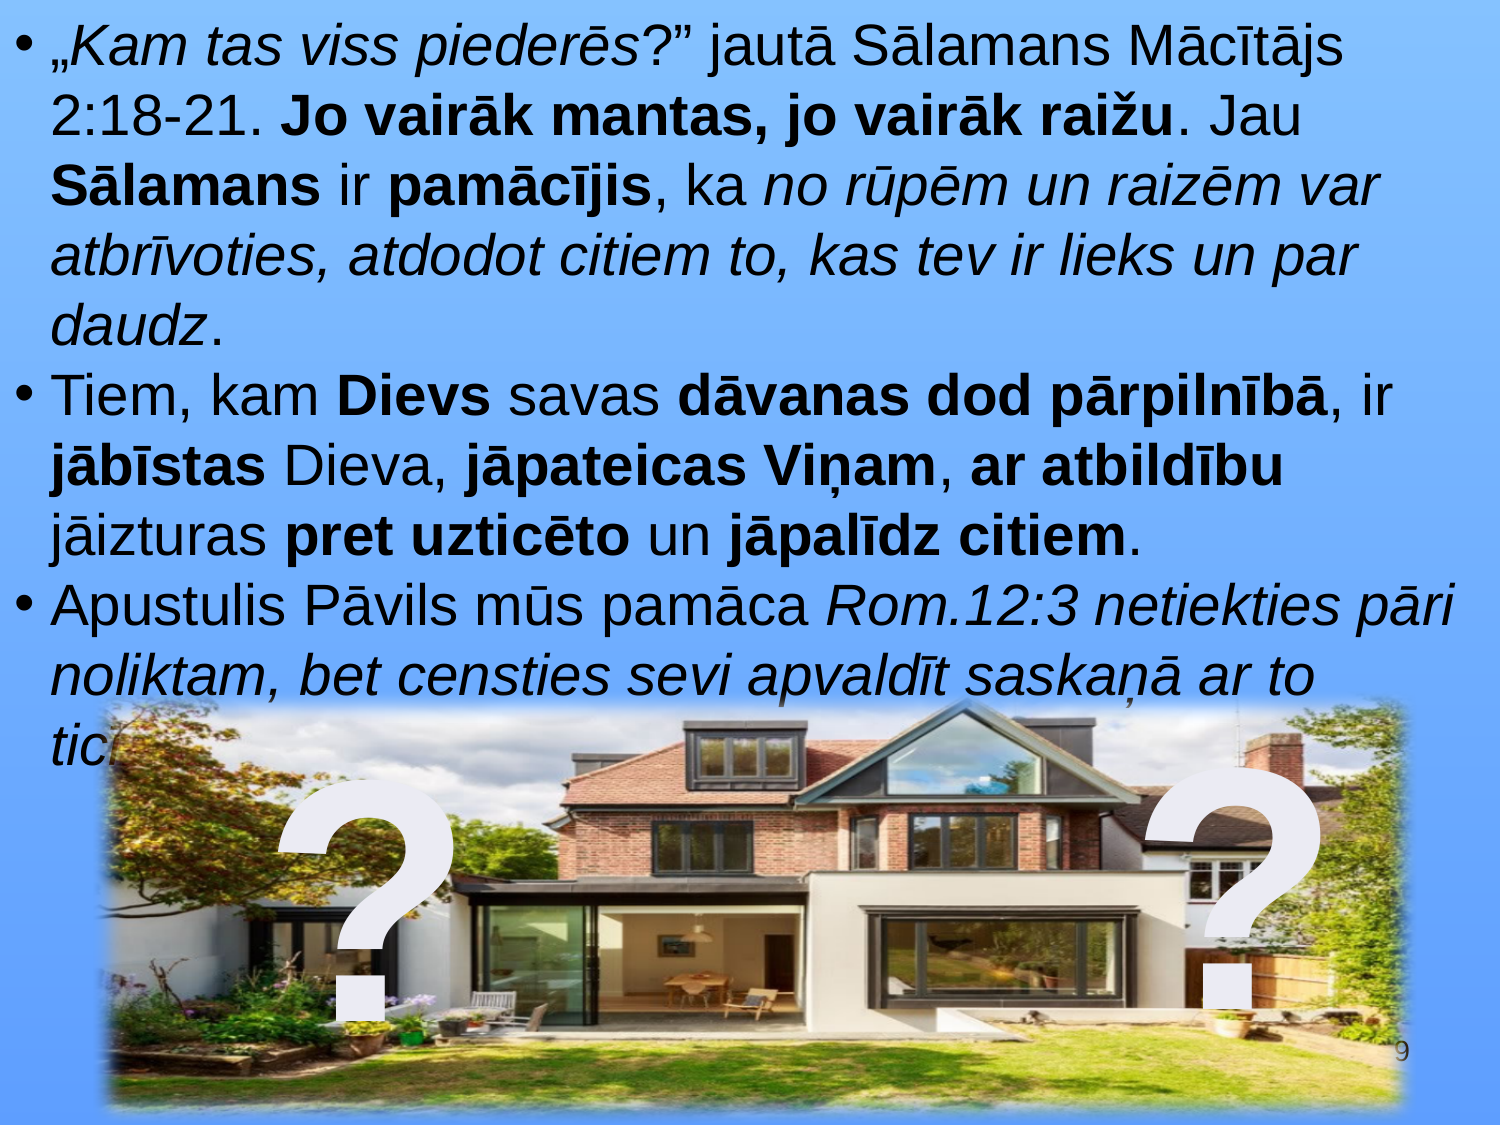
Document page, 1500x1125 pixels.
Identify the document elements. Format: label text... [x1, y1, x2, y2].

picture [93, 691, 1419, 1125]
text_box [25, 0, 951, 321]
text_box ? [247, 667, 489, 689]
text_box ? [1114, 656, 1356, 689]
text_box „Kam tas viss piederēs?” jautā Sālamans Mācītājs 2:18-21. Jo vairāk mantas, jo vairāk raižu. Jau Sālamans ir pamācījis, ka no rūpēm un raizēm var atbrīvoties, atdodot citiem to, kas tev ir lieks un par daudz. Tiem, kam Dievs savas dāvanas dod pārpilnībā, ir jābīstas Dieva, jāpateicas Viņam, ar atbildību jāizturas pret uzticēto un jāpalīdz citiem. Apustulis Pāvils mūs pamāca Rom.12:3 netiekties pāri noliktam, bet censties sevi apvaldīt saskaņā ar to ticības mēru, ko Dievs katram piešķīris. [0, 0, 1500, 785]
